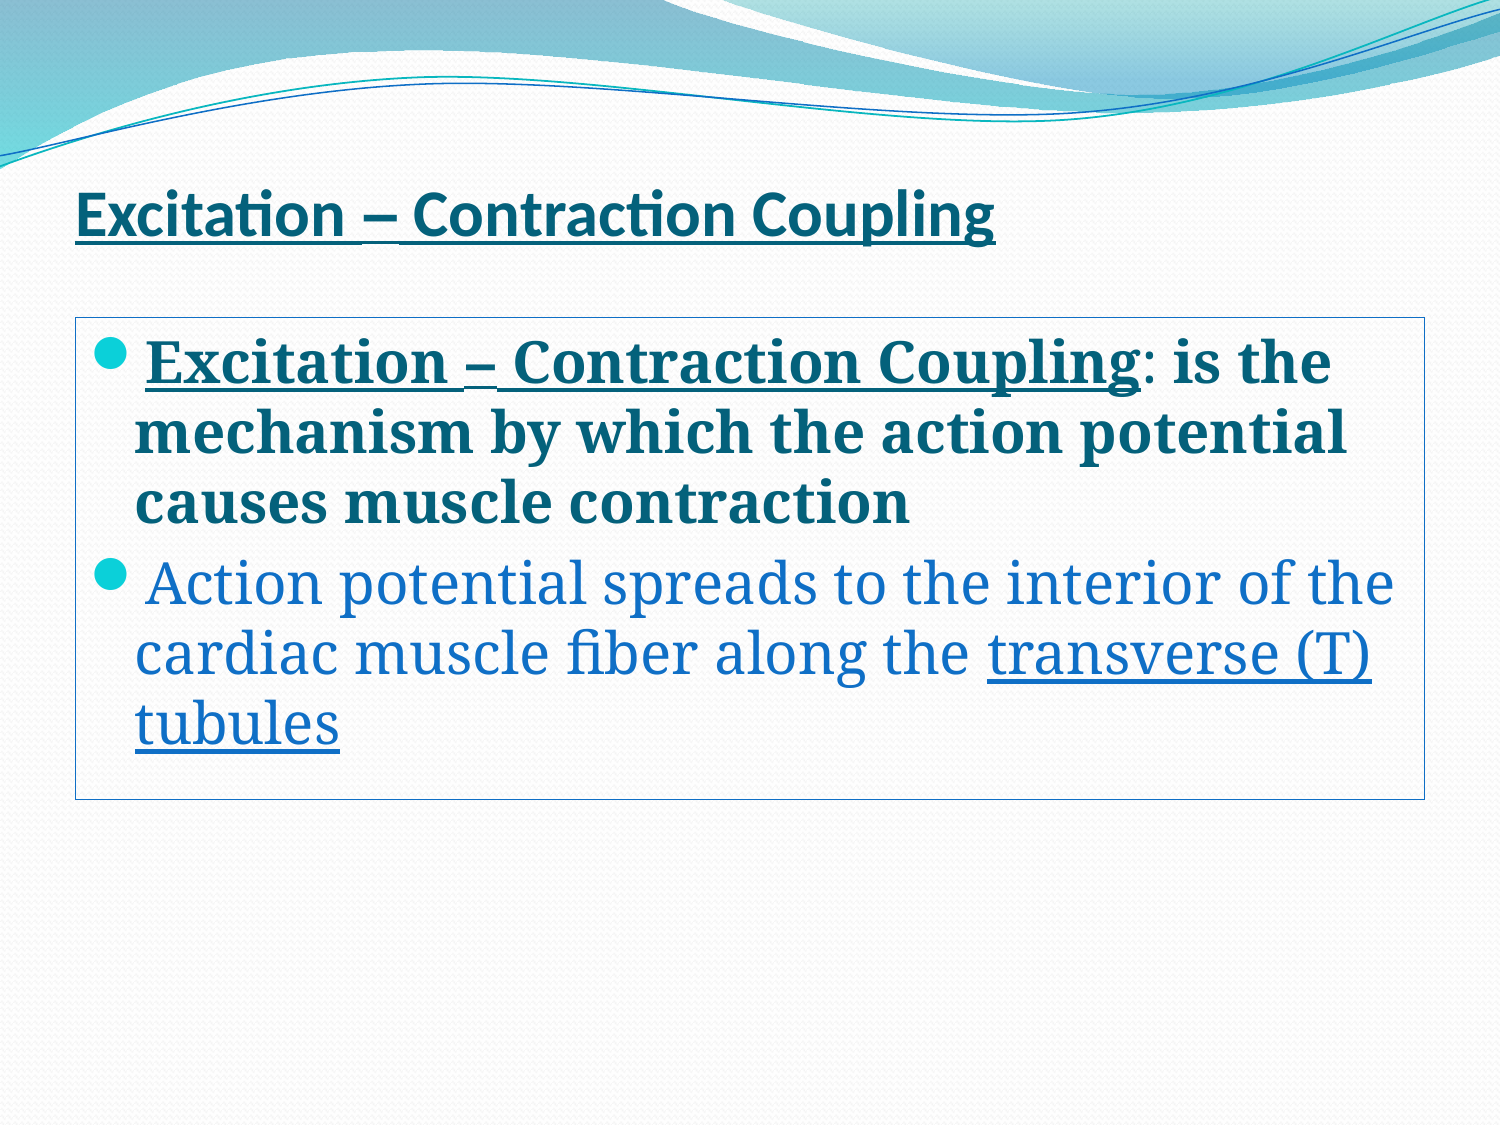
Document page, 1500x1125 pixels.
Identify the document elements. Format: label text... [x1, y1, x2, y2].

list Excitation – Contraction Coupling: is the mechanism by which the action potential causes muscle contraction Action potential spreads to the interior of the cardiac muscle fiber along the transverse (T) tubules [75, 317, 1425, 800]
title Excitation – Contraction Coupling [75, 62, 1425, 250]
